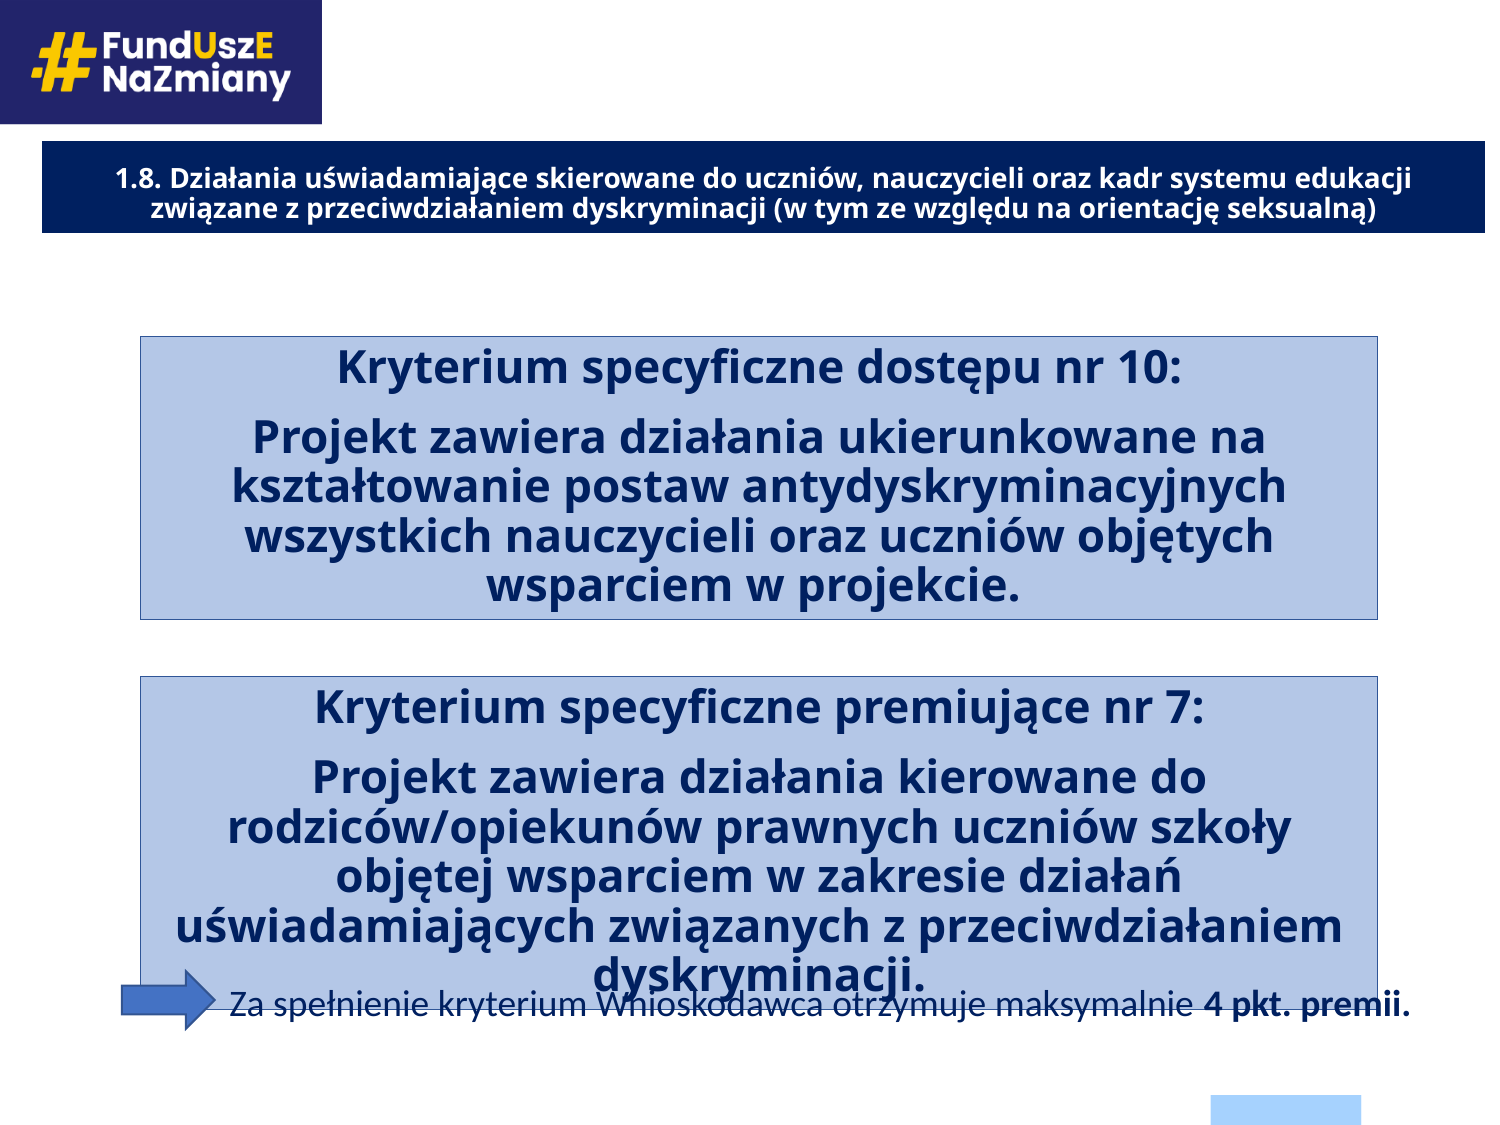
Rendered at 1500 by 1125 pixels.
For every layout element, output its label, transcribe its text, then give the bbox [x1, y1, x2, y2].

picture [0, 0, 1500, 1125]
text_box Za spełnienie kryterium Wnioskodawca otrzymuje maksymalnie 4 pkt. premii. [214, 971, 1485, 1032]
text_box [120, 968, 217, 1032]
text_box Kryterium specyficzne premiujące nr 7: Projekt zawiera działania kierowane do rodziców/opiekunów prawnych uczniów szkoły objętej wsparciem w zakresie działań uświadamiających związanych z przeciwdziałaniem dyskryminacji. [140, 676, 1378, 996]
text_box 1.8. Działania uświadamiające skierowane do uczniów, nauczycieli oraz kadr systemu edukacji związane z przeciwdziałaniem dyskryminacji (w tym ze względu na orientację seksualną) [42, 141, 1485, 233]
text_box Kryterium specyficzne dostępu nr 10: Projekt zawiera działania ukierunkowane na kształtowanie postaw antydyskryminacyjnych wszystkich nauczycieli oraz uczniów objętych wsparciem w projekcie. [140, 336, 1378, 620]
